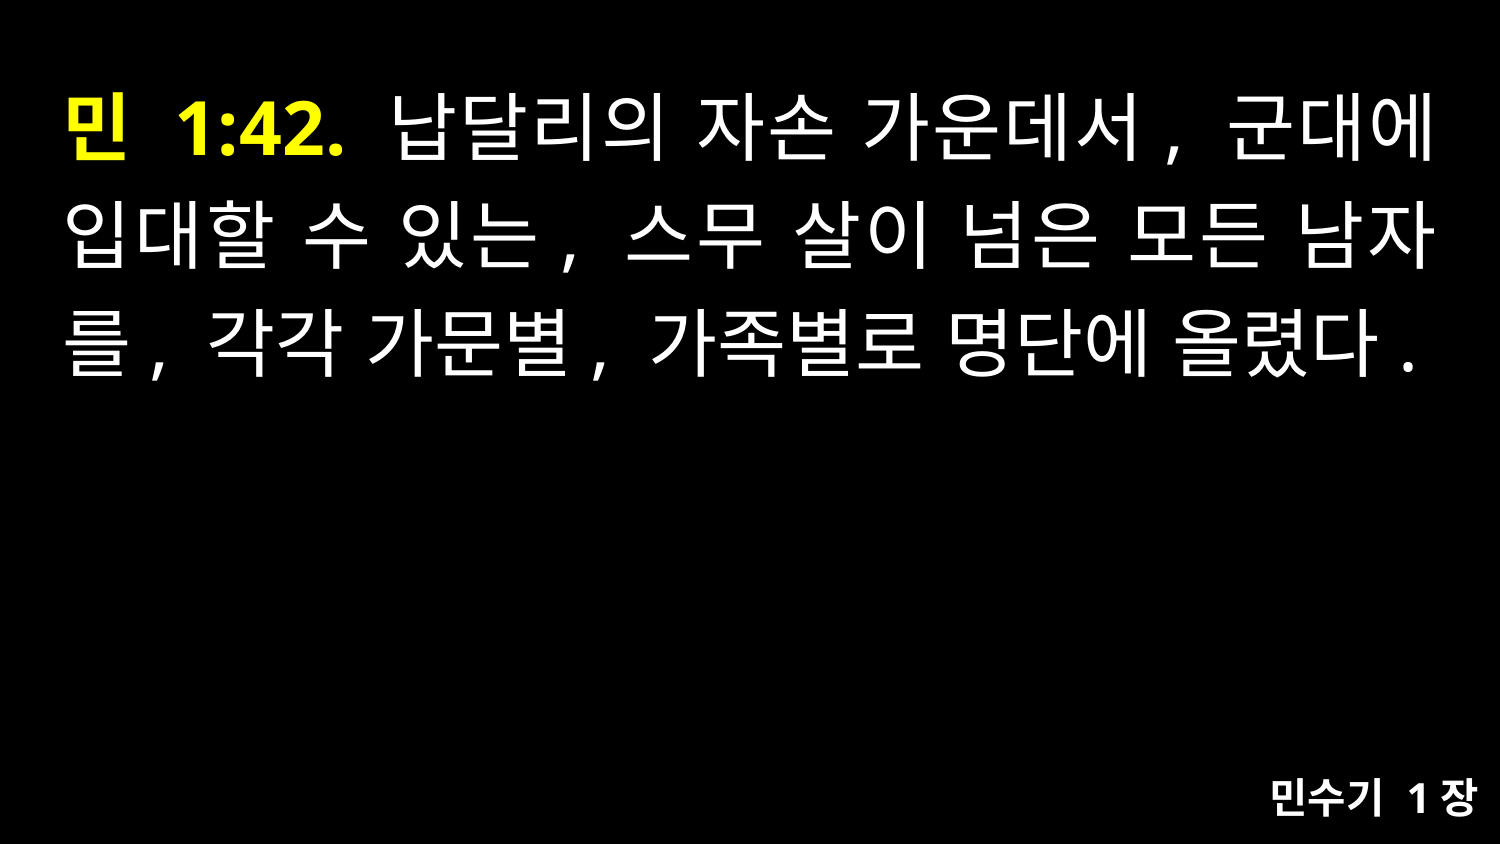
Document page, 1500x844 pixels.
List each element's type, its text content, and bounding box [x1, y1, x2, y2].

subtitle 민수기 1장 [916, 770, 1500, 844]
title 민 1:42. 납달리의 자손 가운데서, 군대에 입대할 수 있는, 스무 살이 넘은 모든 남자를, 각각 가문별, 가족별로 명단에 올렸다. [0, 0, 1500, 844]
